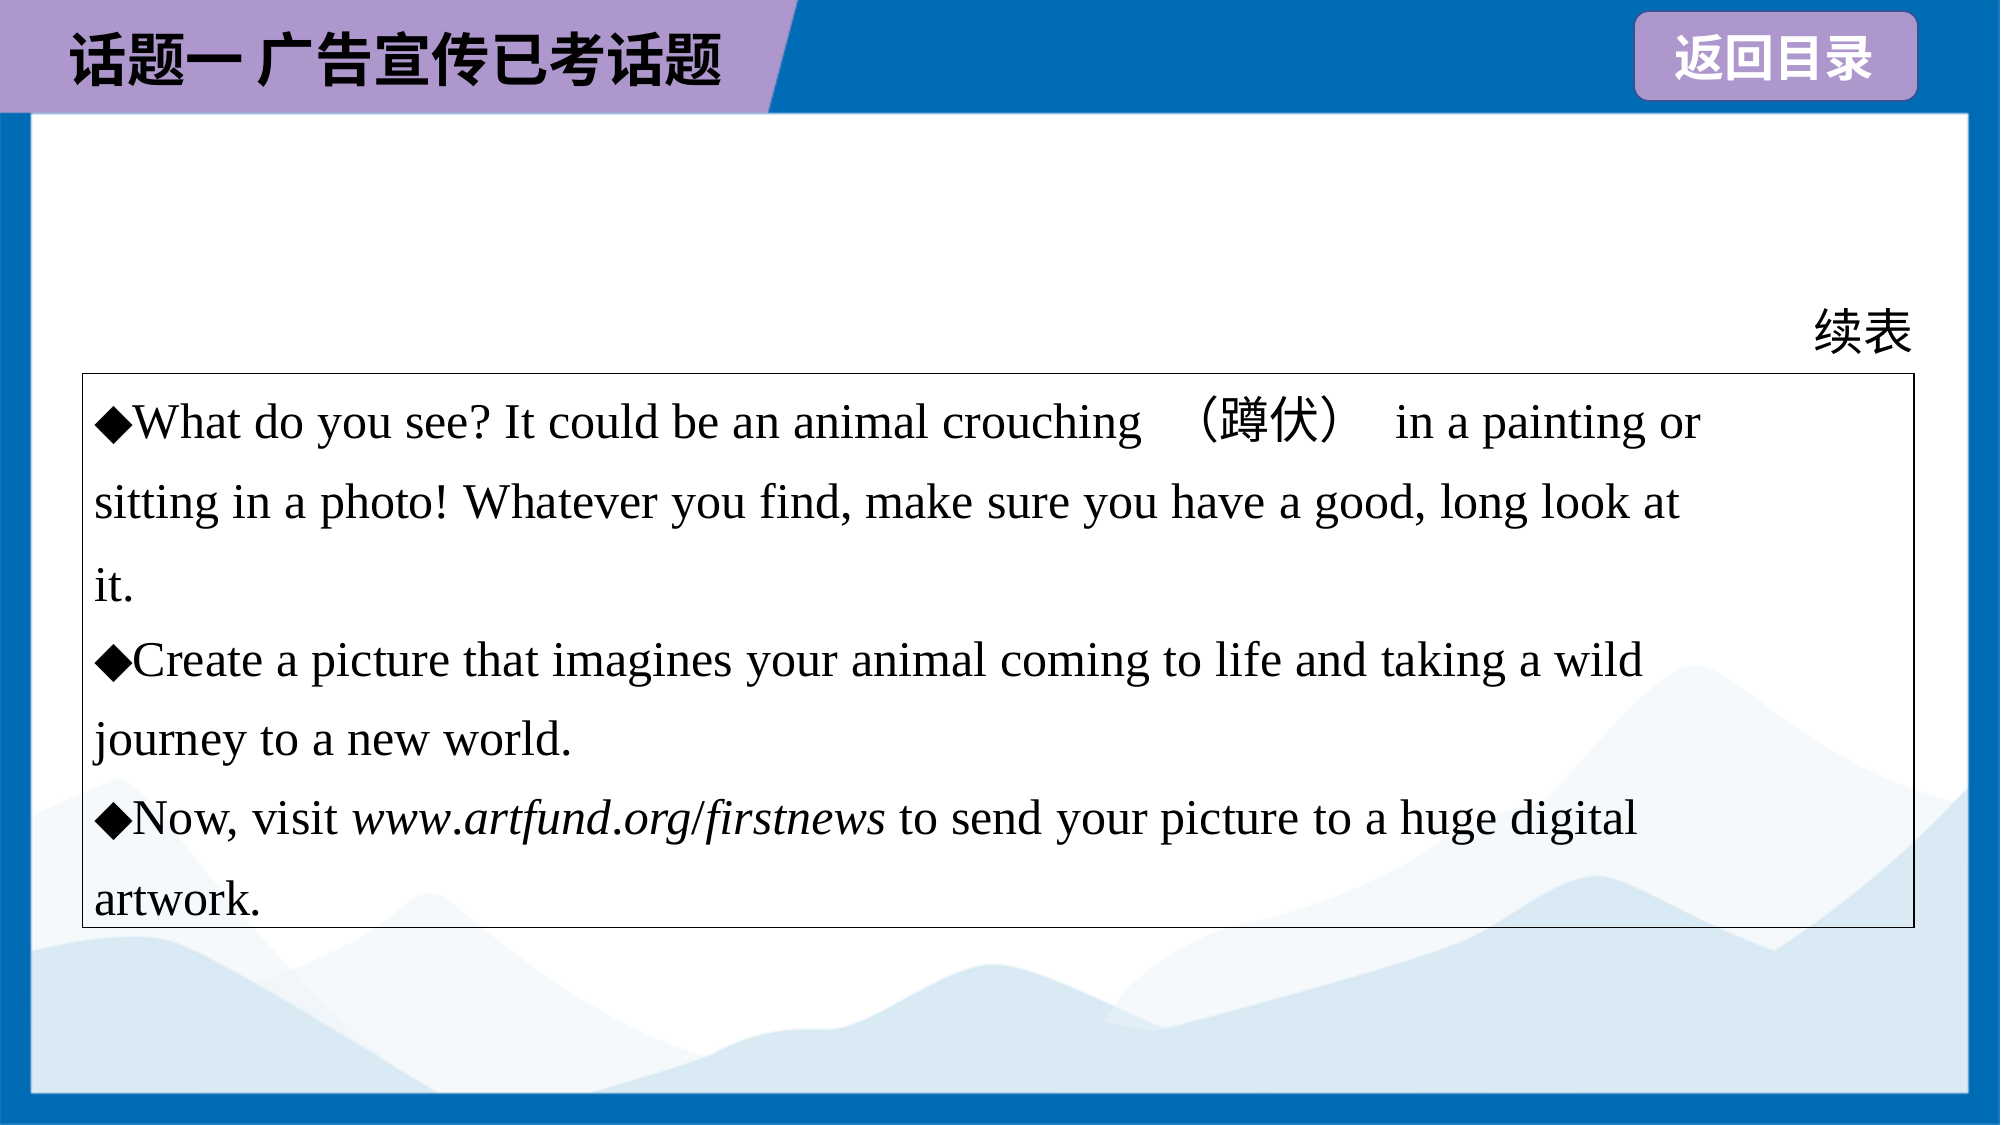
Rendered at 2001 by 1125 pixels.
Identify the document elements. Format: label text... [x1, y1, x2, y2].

table_header ◆What do you see? It could be an animal crouching （蹲伏） in a painting or sitting in a photo! Whatever you find, make sure you have a good, long look at it. ◆Create a picture that imagines your animal coming to life and taking a wild journey to a new world. ◆Now, visit www.artfund.org/firstnews to send your picture to a huge digital artwork. [83, 374, 1913, 927]
text_box 续表 [1813, 272, 1914, 360]
picture [0, 0, 2000, 1125]
